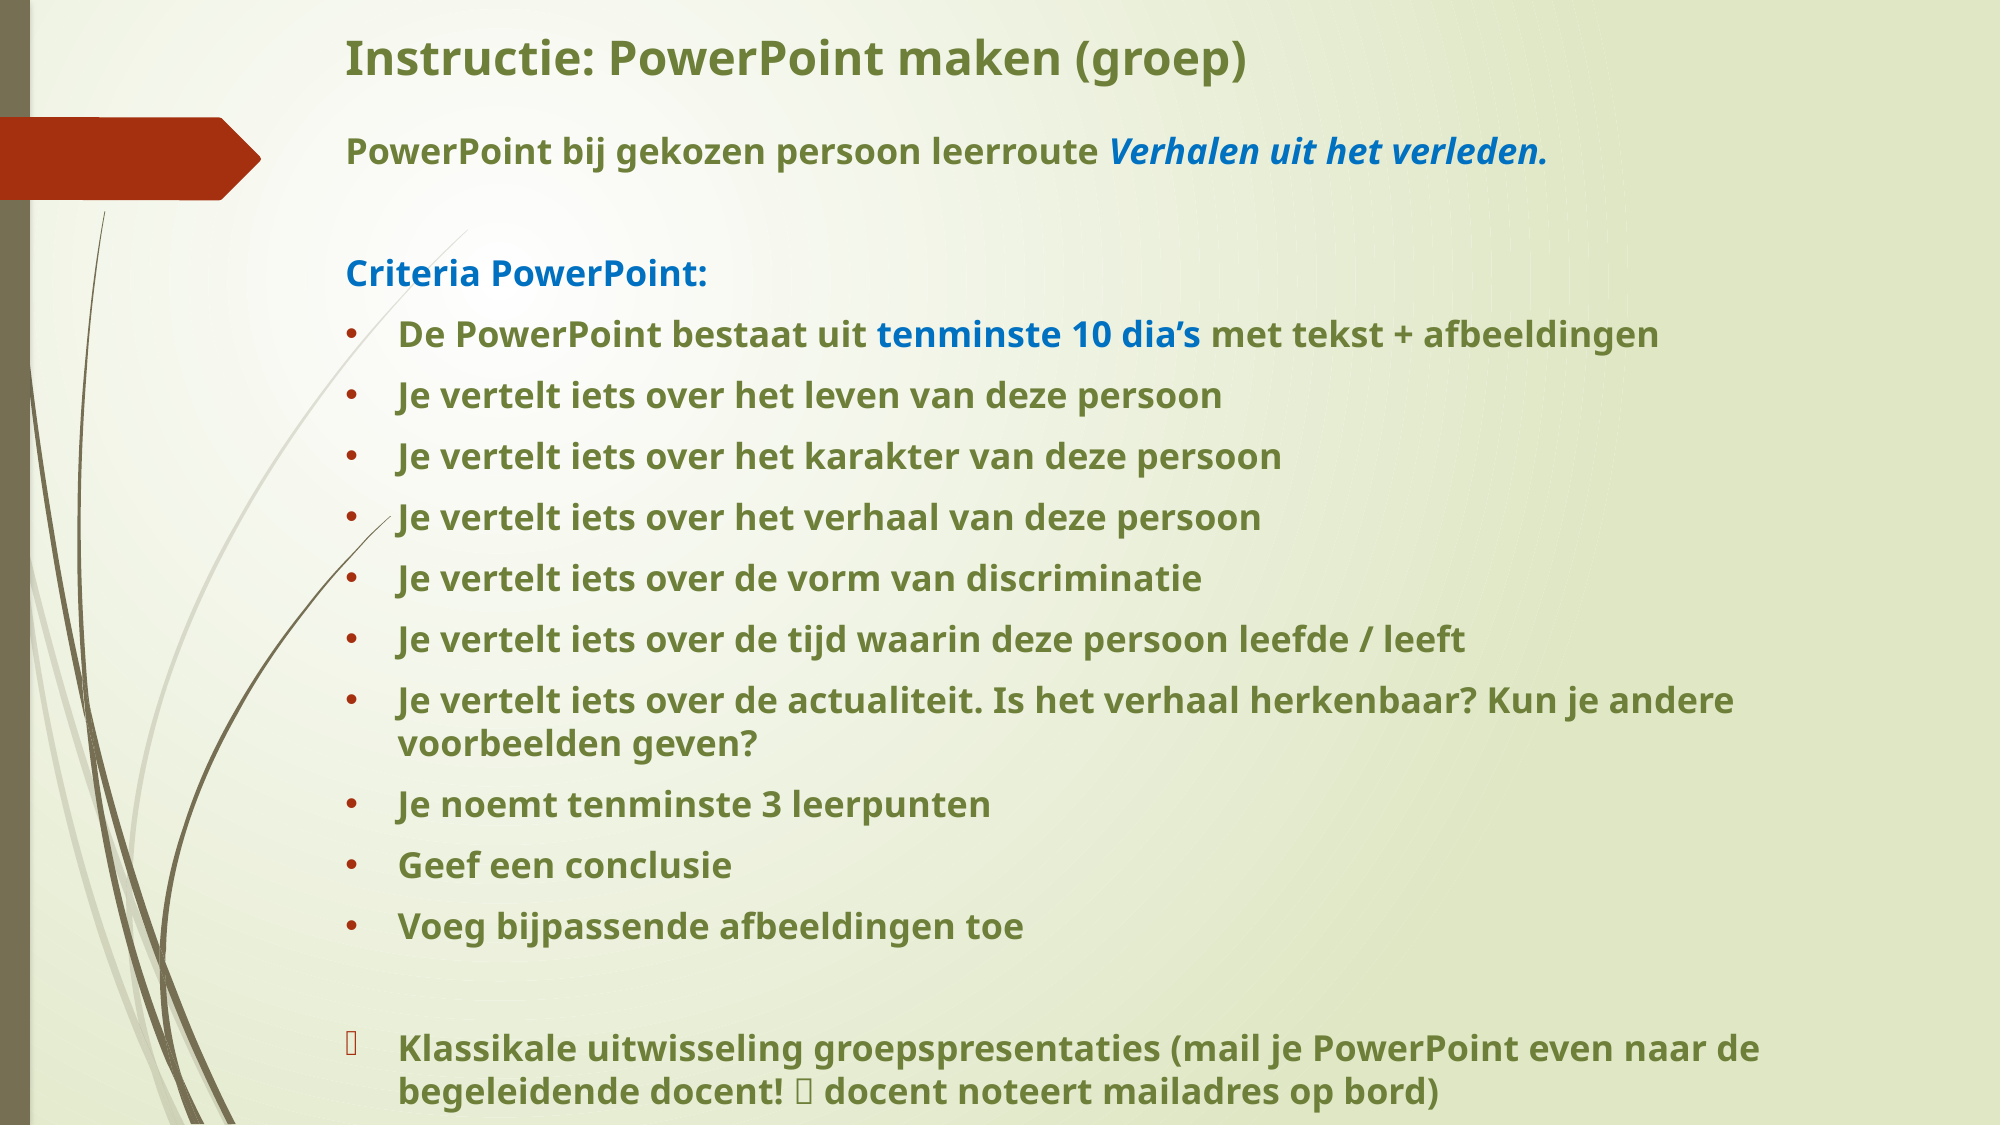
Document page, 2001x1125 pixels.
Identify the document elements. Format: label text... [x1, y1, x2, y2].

title Instructie: PowerPoint maken (groep) [330, 19, 1888, 121]
list PowerPoint bij gekozen persoon leerroute Verhalen uit het verleden. Criteria PowerPoint: De PowerPoint bestaat uit tenminste 10 dia’s met tekst + afbeeldingen Je vertelt iets over het leven van deze persoon Je vertelt iets over het karakter van deze persoon Je vertelt iets over het verhaal van deze persoon Je vertelt iets over de vorm van discriminatie Je vertelt iets over de tijd waarin deze persoon leefde / leeft Je vertelt iets over de actualiteit. Is het verhaal herkenbaar? Kun je andere voorbeelden geven? Je noemt tenminste 3 leerpunten Geef een conclusie Voeg bijpassende afbeeldingen toe Klassikale uitwisseling groepspresentaties (mail je PowerPoint even naar de begeleidende docent!  docent noteert mailadres op bord) [330, 121, 1971, 1125]
